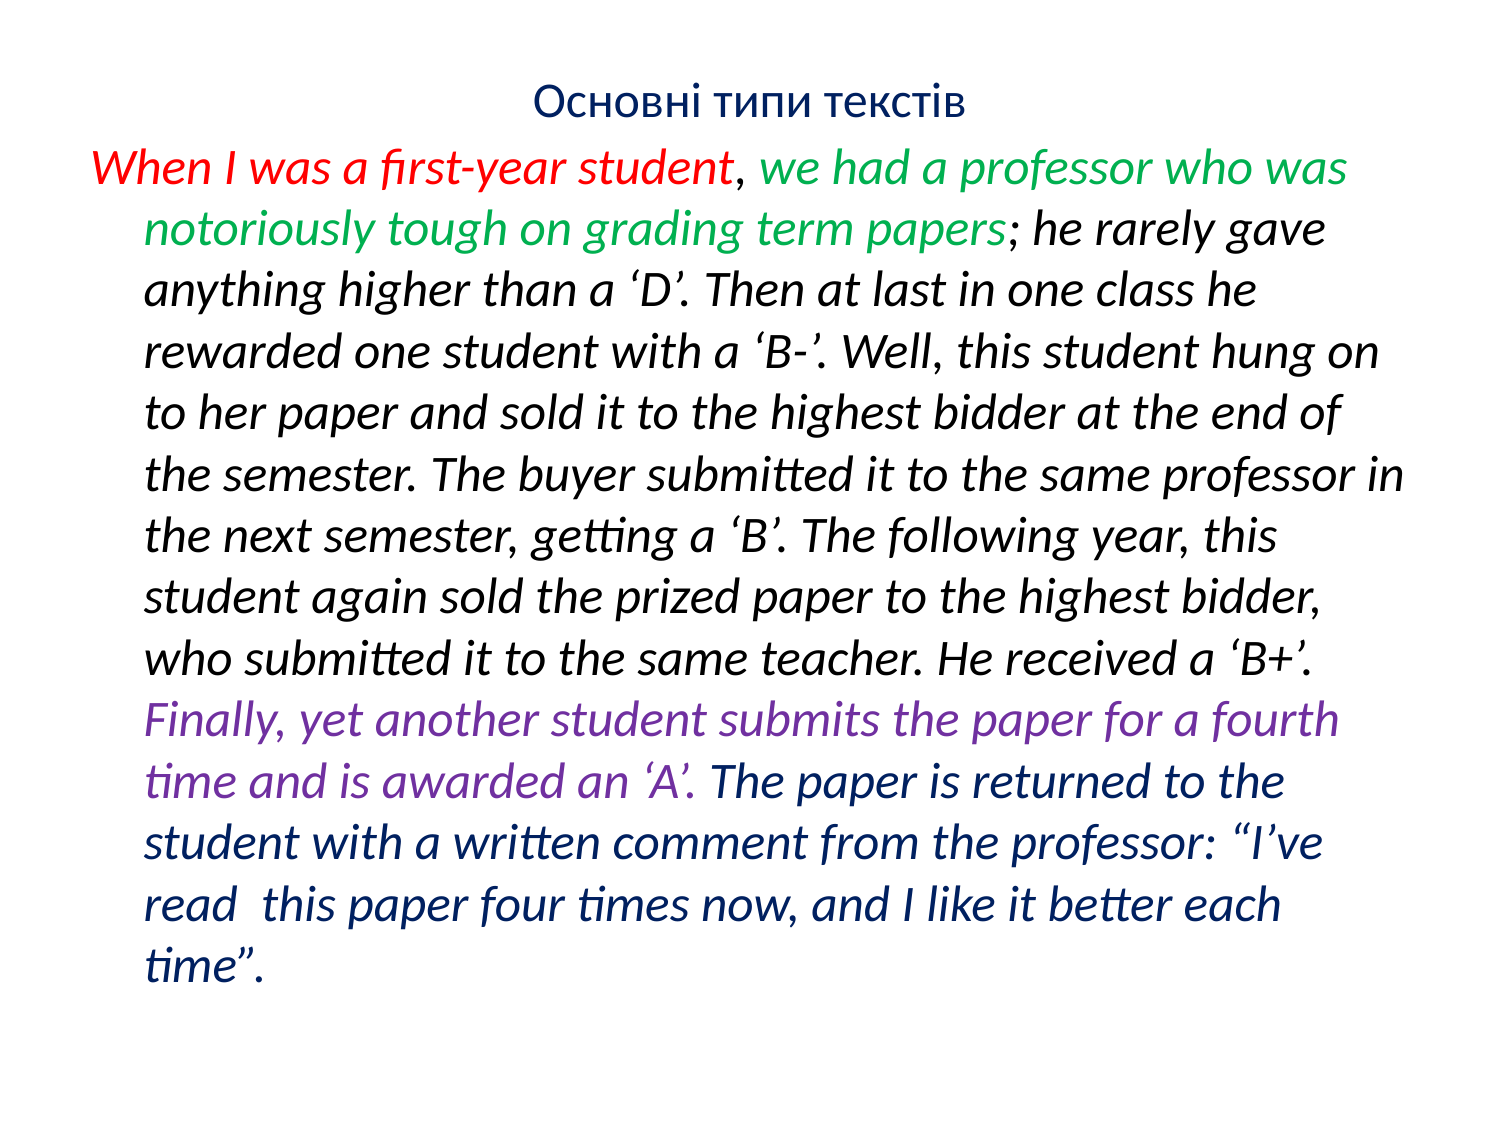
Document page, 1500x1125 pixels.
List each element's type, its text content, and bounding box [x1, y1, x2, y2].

title Основні типи текстів [75, 45, 1425, 125]
list When I was a first-year student, we had a professor who was notoriously tough on grading term papers; he rarely gave anything higher than a ‘D’. Then at last in one class he rewarded one student with a ‘B-’. Well, this student hung on to her paper and sold it to the highest bidder at the end of the semester. The buyer submitted it to the same professor in the next semester, getting a ‘B’. The following year, this student again sold the prized paper to the highest bidder, who submitted it to the same teacher. He received a ‘B+’. Finally, yet another student submits the paper for a fourth time and is awarded an ‘A’. The paper is returned to the student with a written comment from the professor: “I’ve read this paper four times now, and I like it better each time”. [75, 125, 1425, 1005]
